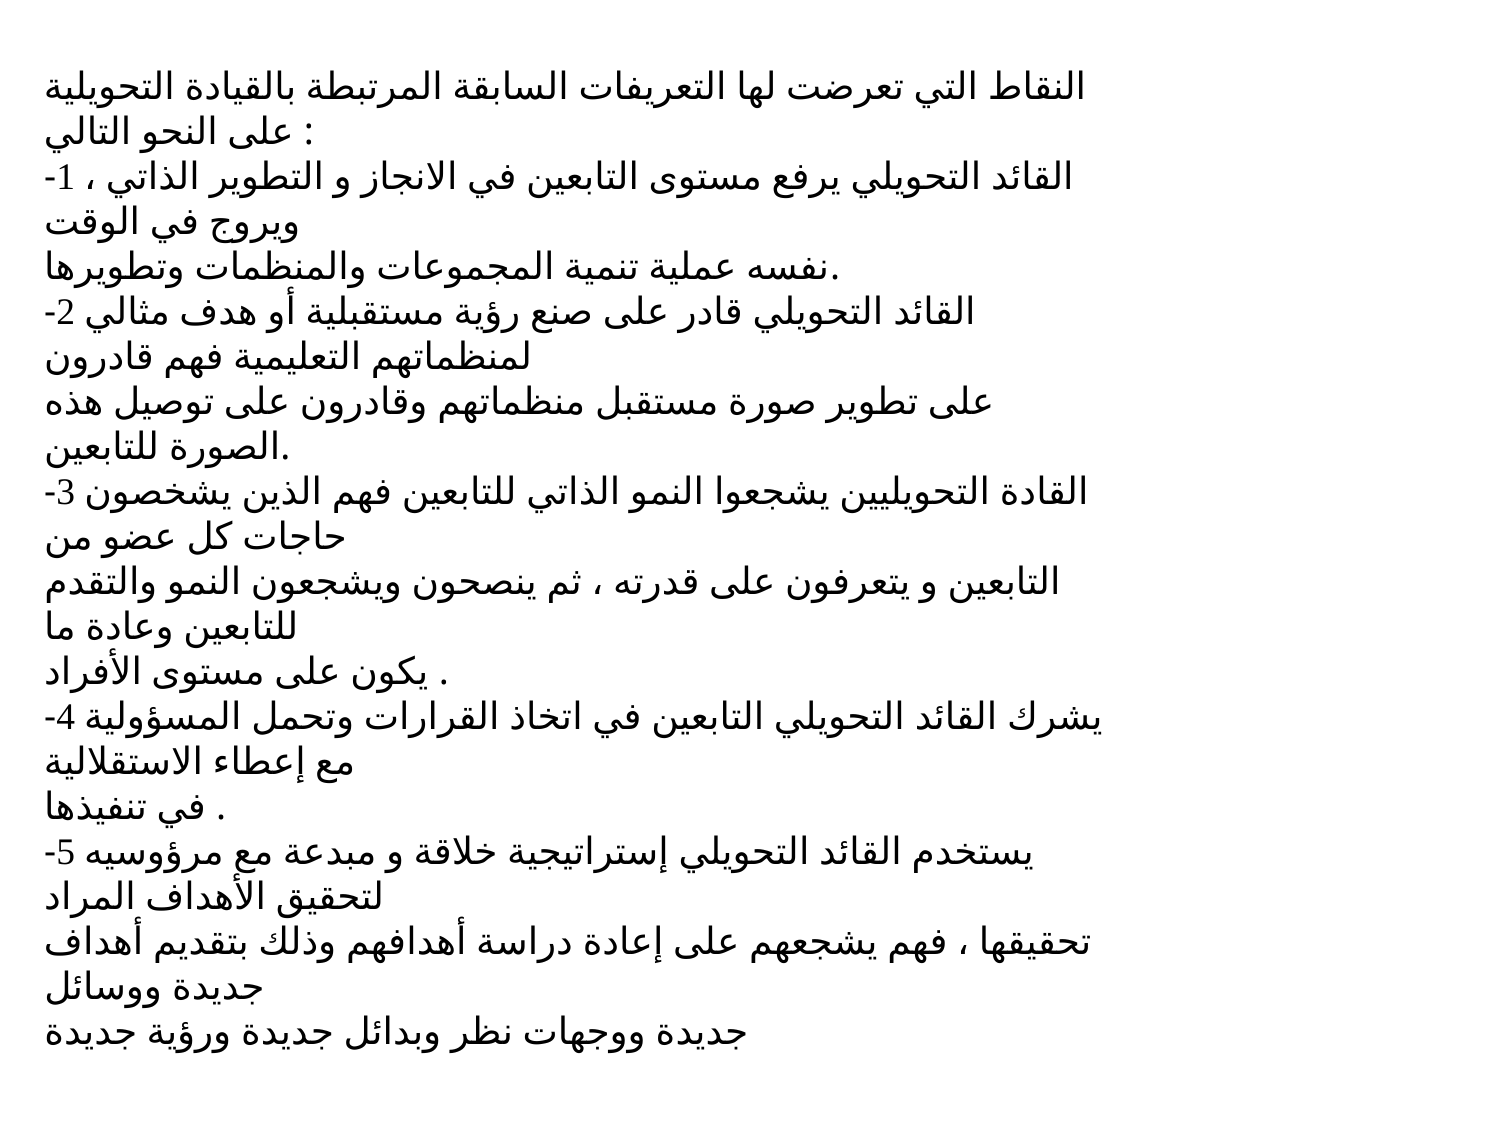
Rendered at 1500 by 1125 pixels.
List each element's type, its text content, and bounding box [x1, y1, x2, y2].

text_box النقاط التي تعرضت لها التعريفات السابقة المرتبطة بالقيادة التحويلية على النحو التالي : -1 القائد التحويلي يرفع مستوى التابعين في الانجاز و التطوير الذاتي ، ويروج في الوقت نفسه عملية تنمية المجموعات والمنظمات وتطويرها. -2 القائد التحويلي قادر على صنع رؤية مستقبلية أو هدف مثالي لمنظماتهم التعليمية فهم قادرون على تطوير صورة مستقبل منظماتهم وقادرون على توصيل هذه الصورة للتابعين. -3 القادة التحويليين يشجعوا النمو الذاتي للتابعين فهم الذين يشخصون حاجات كل عضو من التابعين و يتعرفون على قدرته ، ثم ينصحون ويشجعون النمو والتقدم للتابعين وعادة ما يكون على مستوى الأفراد . -4 يشرك القائد التحويلي التابعين في اتخاذ القرارات وتحمل المسؤولية مع إعطاء الاستقلالية في تنفيذها . -5 يستخدم القائد التحويلي إستراتيجية خلاقة و مبدعة مع مرؤوسيه لتحقيق الأهداف المراد تحقيقها ، فهم يشجعهم على إعادة دراسة أهدافهم وذلك بتقديم أهداف جديدة ووسائل جديدة ووجهات نظر وبدائل جديدة ورؤية جديدة [29, 55, 1125, 1060]
